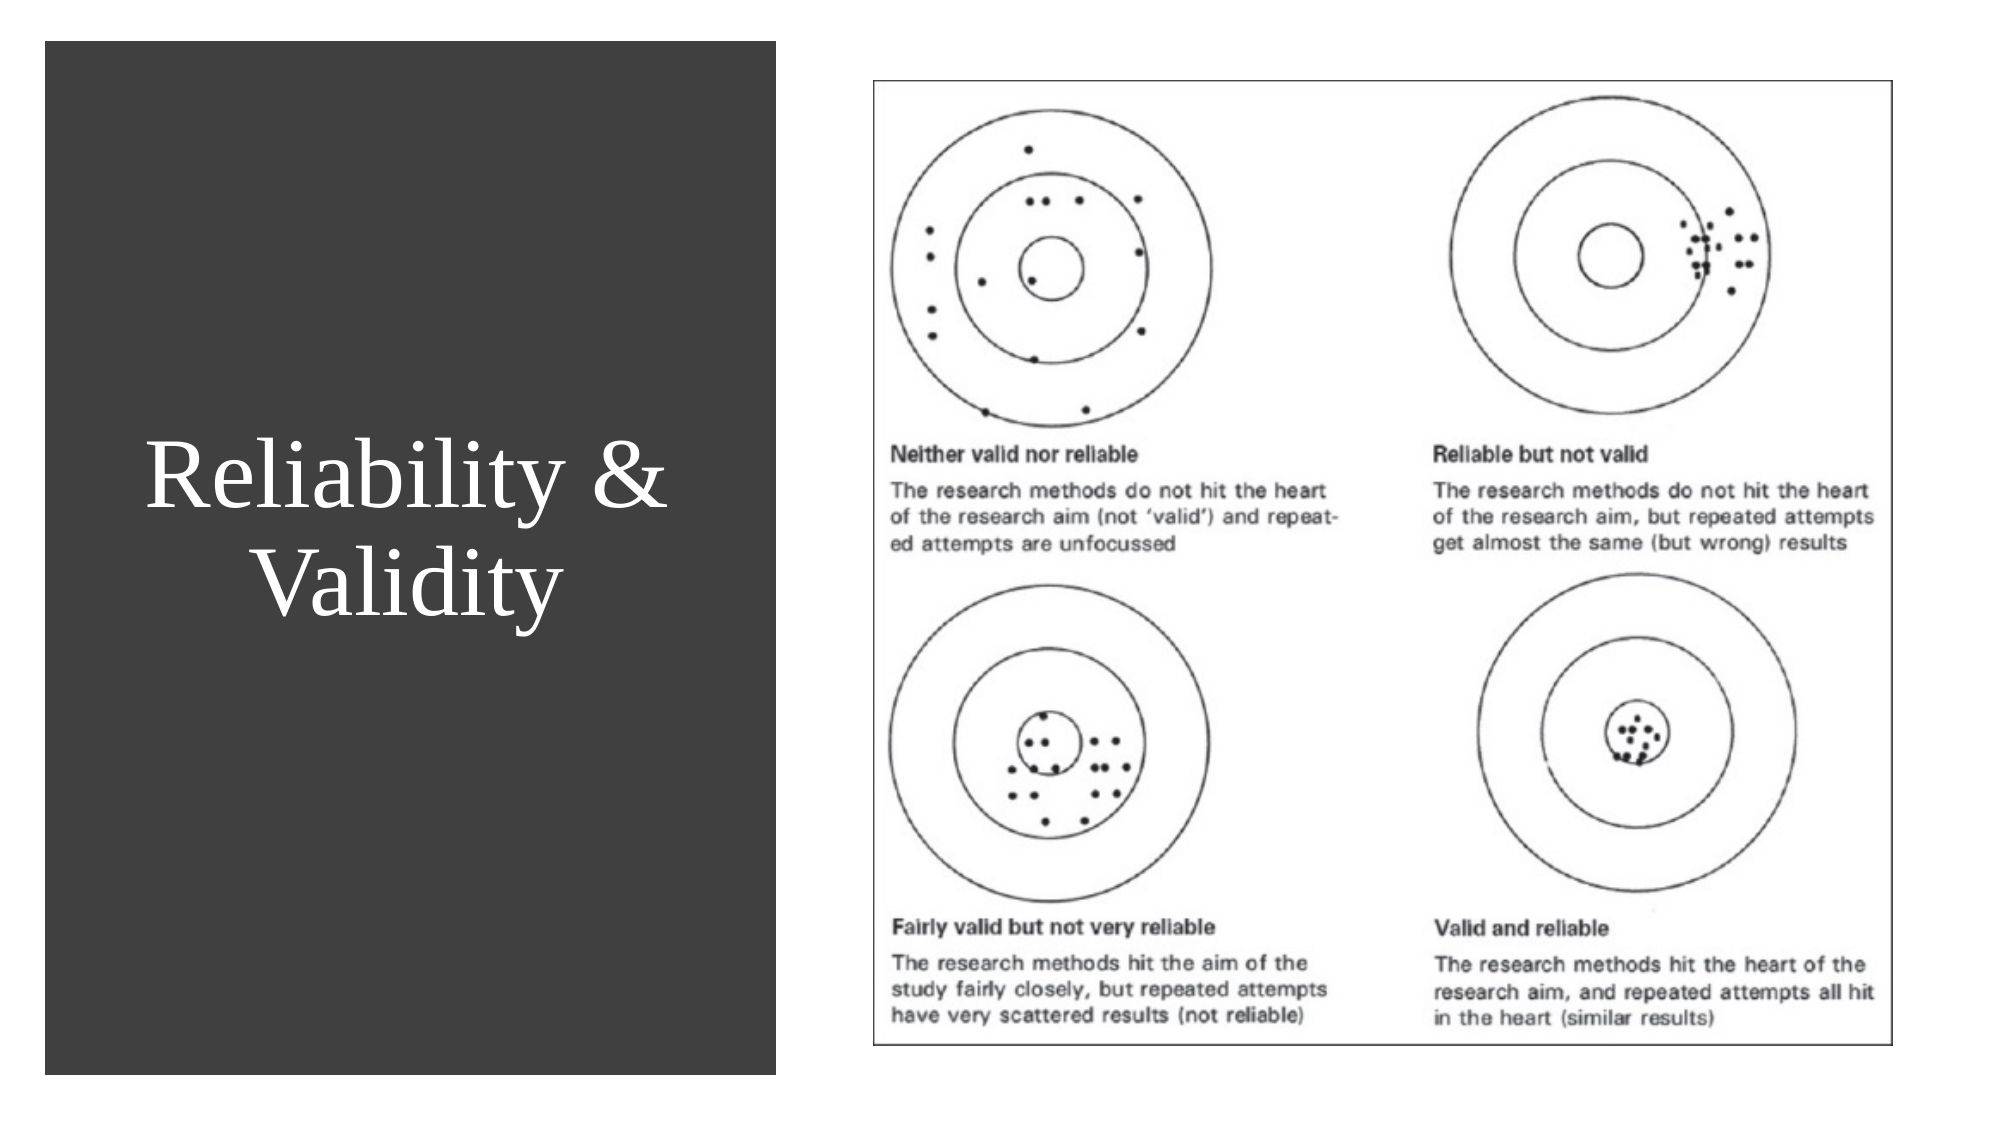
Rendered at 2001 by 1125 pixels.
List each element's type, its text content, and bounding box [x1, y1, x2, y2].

title Reliability & Validity [121, 121, 693, 936]
text_box [54, 50, 767, 1066]
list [873, 80, 1893, 1046]
